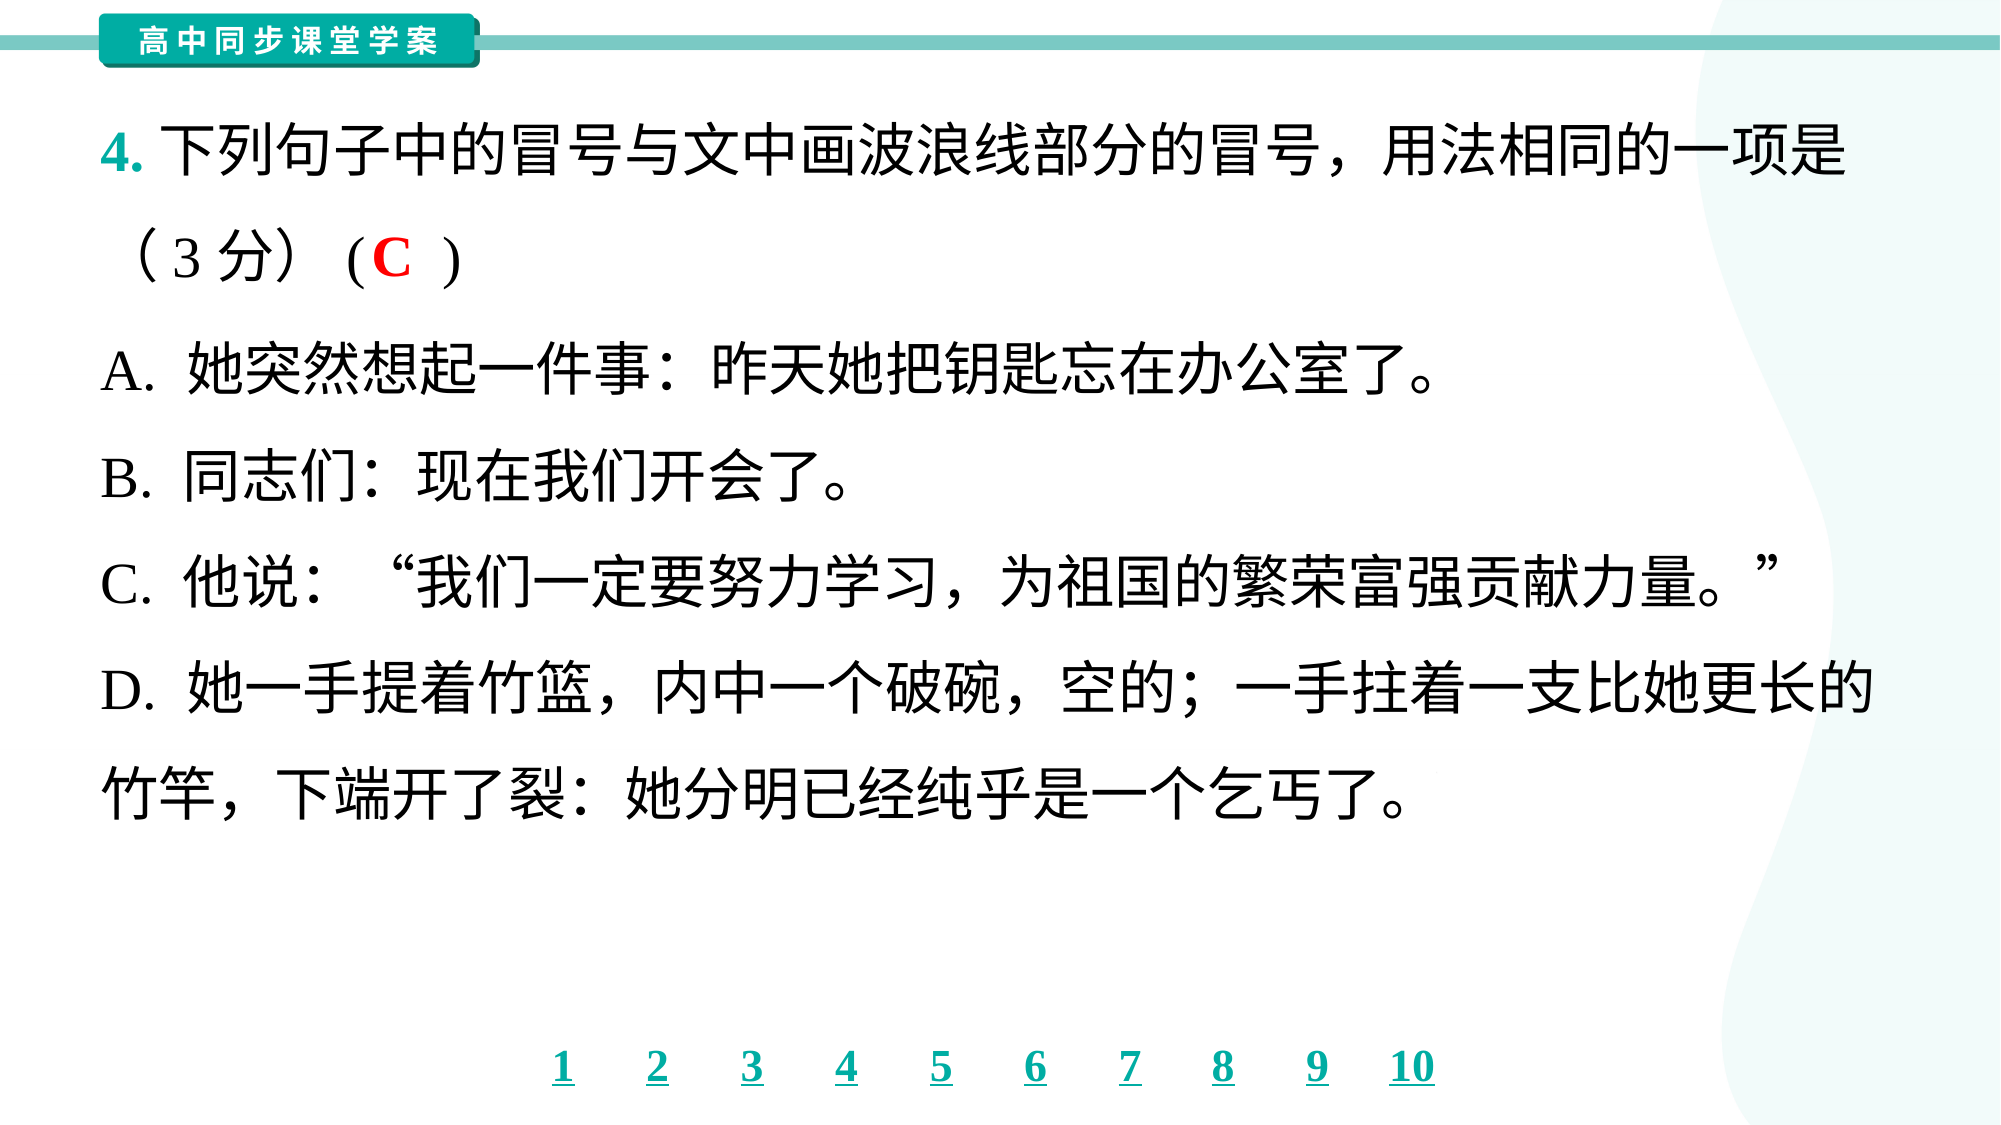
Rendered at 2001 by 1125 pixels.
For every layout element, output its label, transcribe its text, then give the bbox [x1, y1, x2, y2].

picture [0, 0, 2000, 1125]
text_box A. 她突然想起一件事：昨天她把钥匙忘在办公室了。 B. 同志们：现在我们开会了。 C. 他说：“我们一定要努力学习，为祖国的繁荣富强贡献力量。” D. 她一手提着竹篮，内中一个破碗，空的；一手拄着一支比她更长的 竹竿，下端开了裂：她分明已经纯乎是一个乞丐了。 [100, 296, 1899, 828]
text_box C [350, 184, 435, 289]
text_box 4.下列句子中的冒号与文中画波浪线部分的冒号，用法相同的一项是 （3分）( ) [100, 76, 1899, 290]
